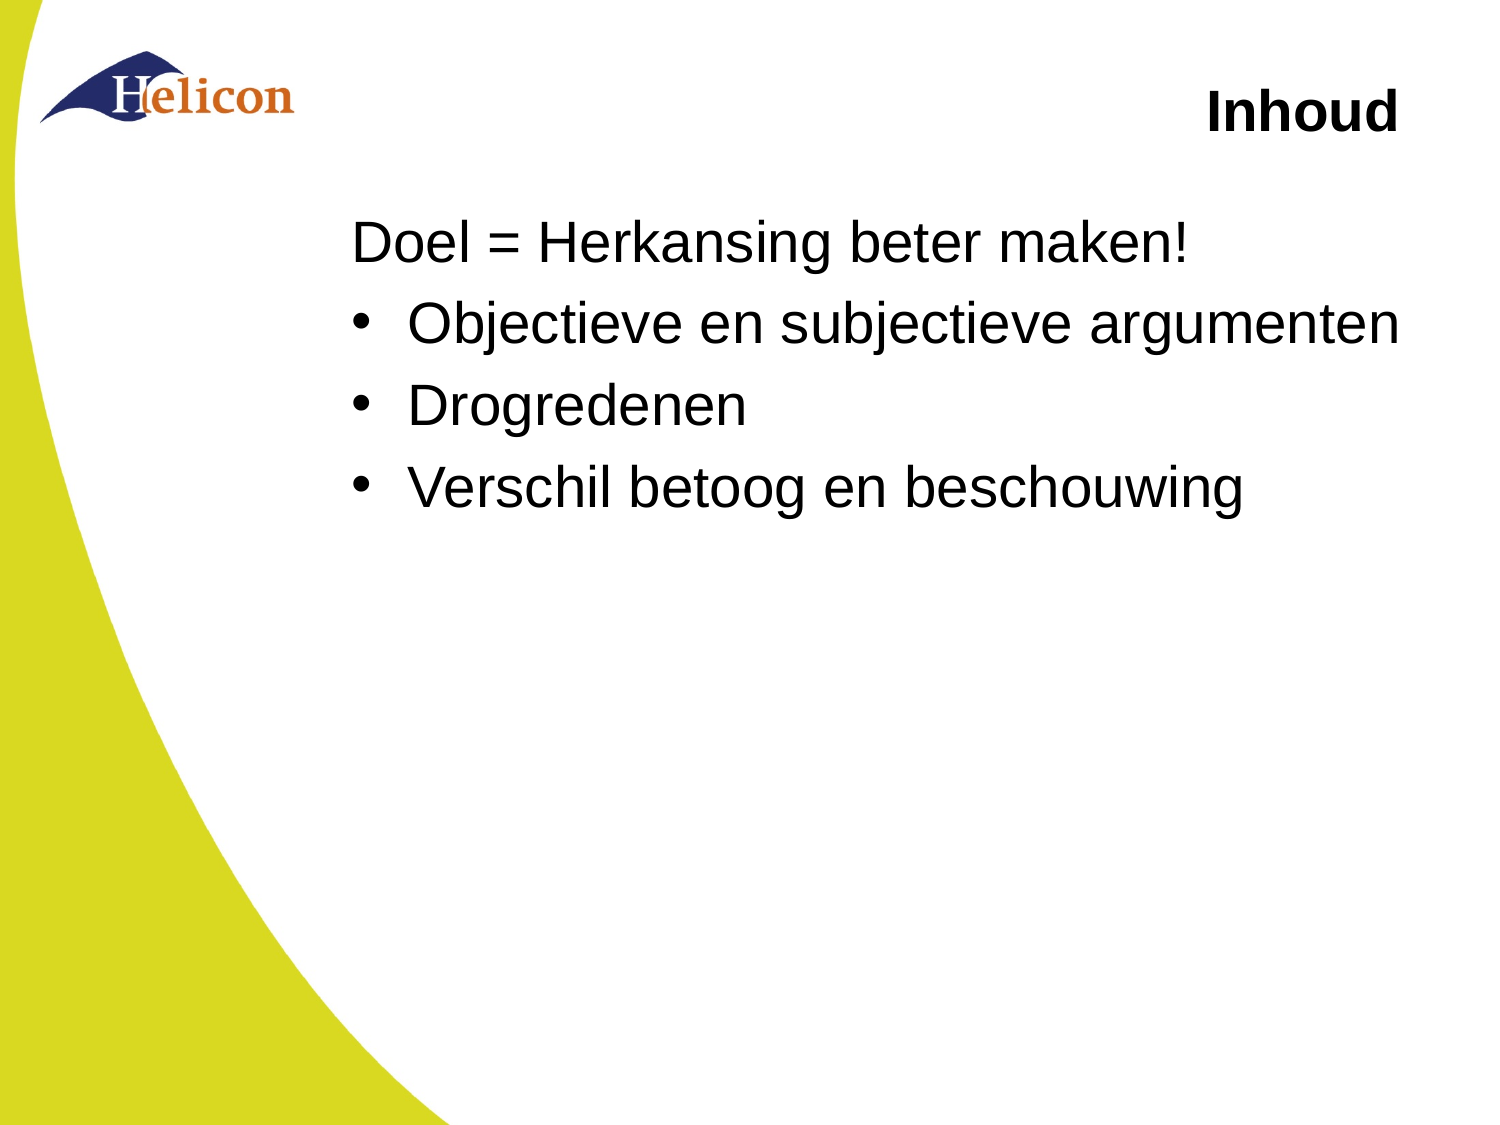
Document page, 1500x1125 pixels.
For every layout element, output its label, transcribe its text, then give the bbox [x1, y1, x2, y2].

title Inhoud [324, 54, 1415, 161]
list Doel = Herkansing beter maken! Objectieve en subjectieve argumenten Drogredenen Verschil betoog en beschouwing [336, 196, 1425, 1005]
picture [0, 0, 1500, 1125]
